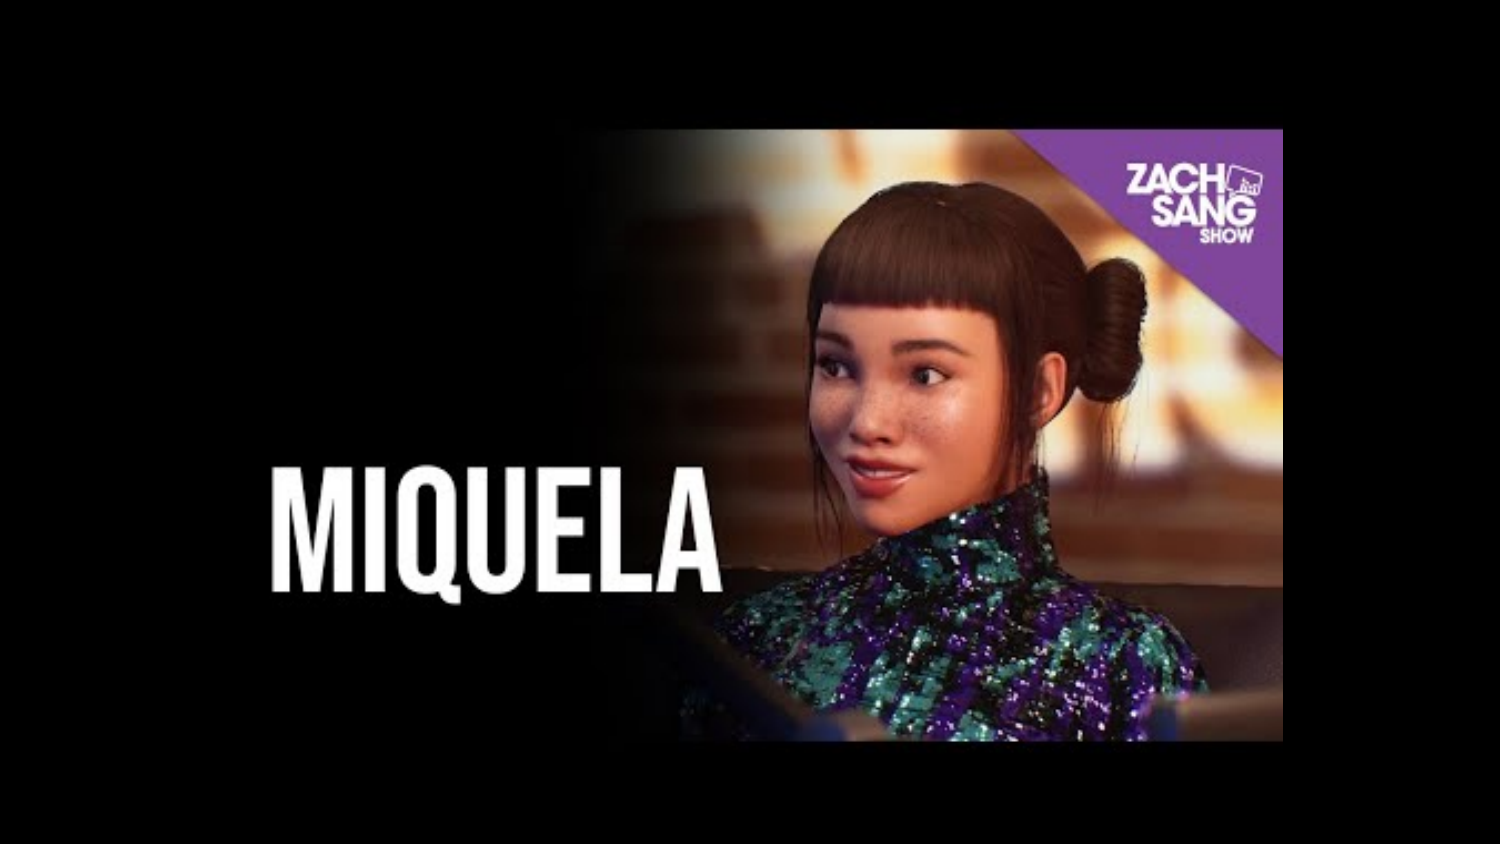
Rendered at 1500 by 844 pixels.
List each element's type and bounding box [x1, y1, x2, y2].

picture [217, 28, 1283, 844]
